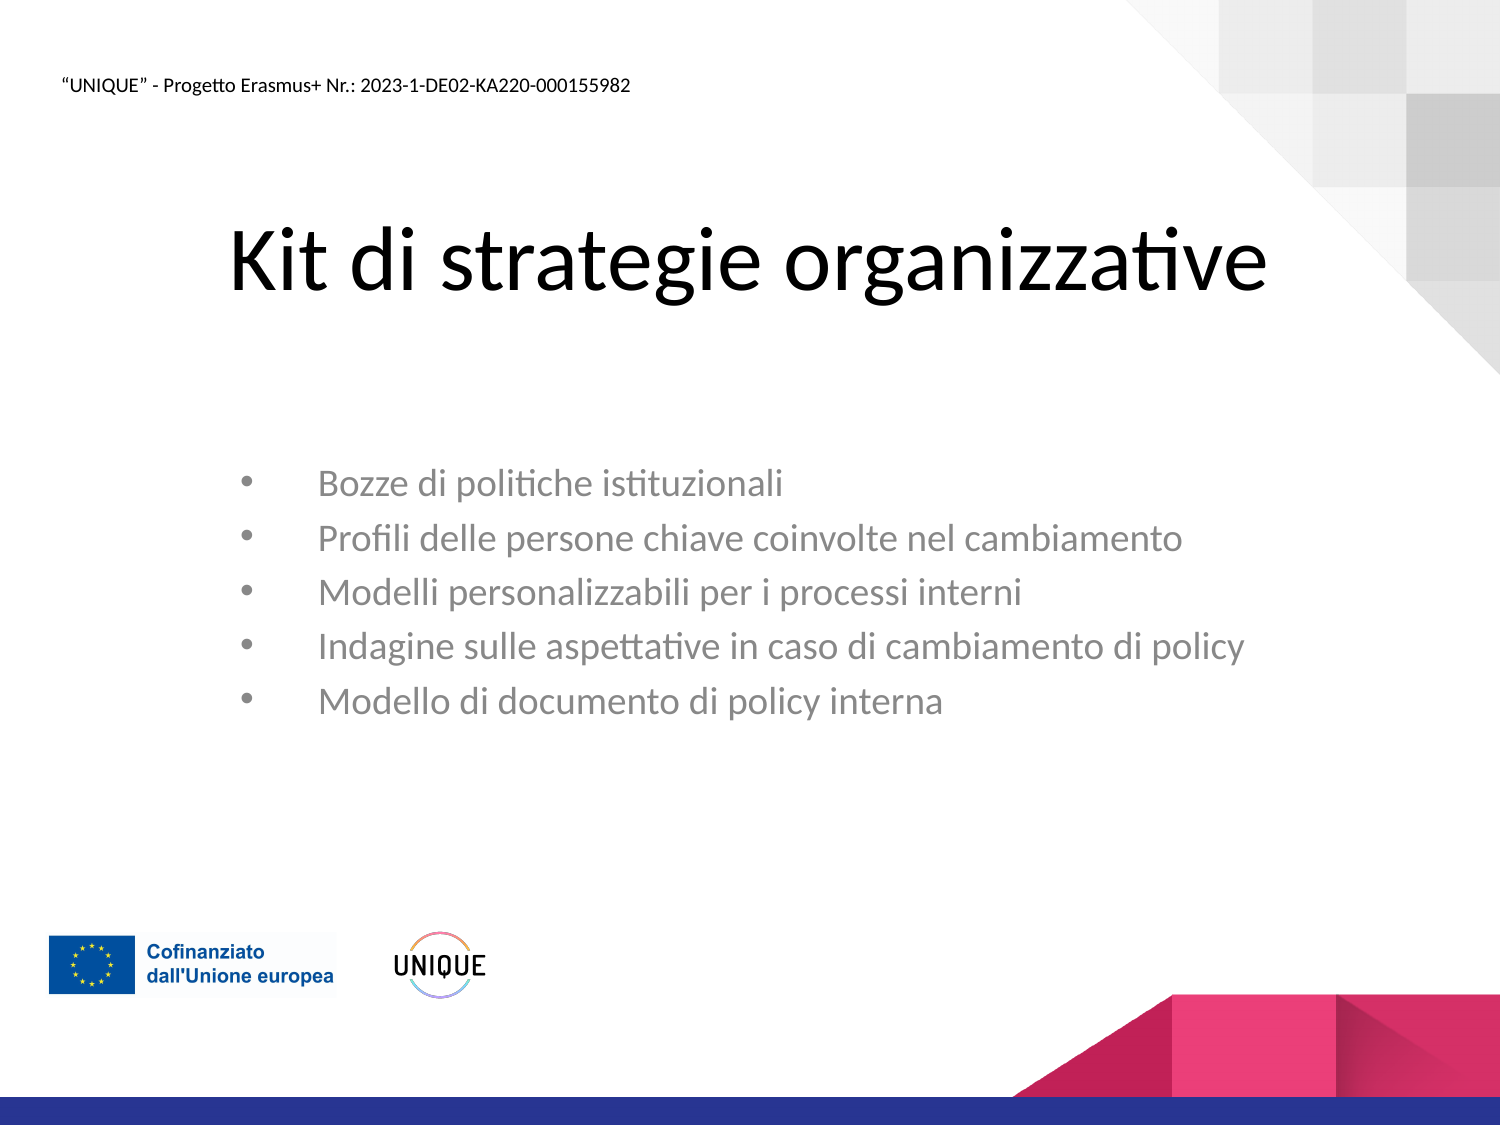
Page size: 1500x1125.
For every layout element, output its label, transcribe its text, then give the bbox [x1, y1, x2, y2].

subtitle Bozze di politiche istituzionali Profili delle persone chiave coinvolte nel cambiamento Modelli personalizzabili per i processi interni Indagine sulle aspettative in caso di cambiamento di policy Modello di documento di policy interna [225, 450, 1275, 738]
picture [0, 919, 1500, 1125]
picture [1125, 0, 1500, 375]
title Kit di strategie organizzative [112, 132, 1388, 375]
